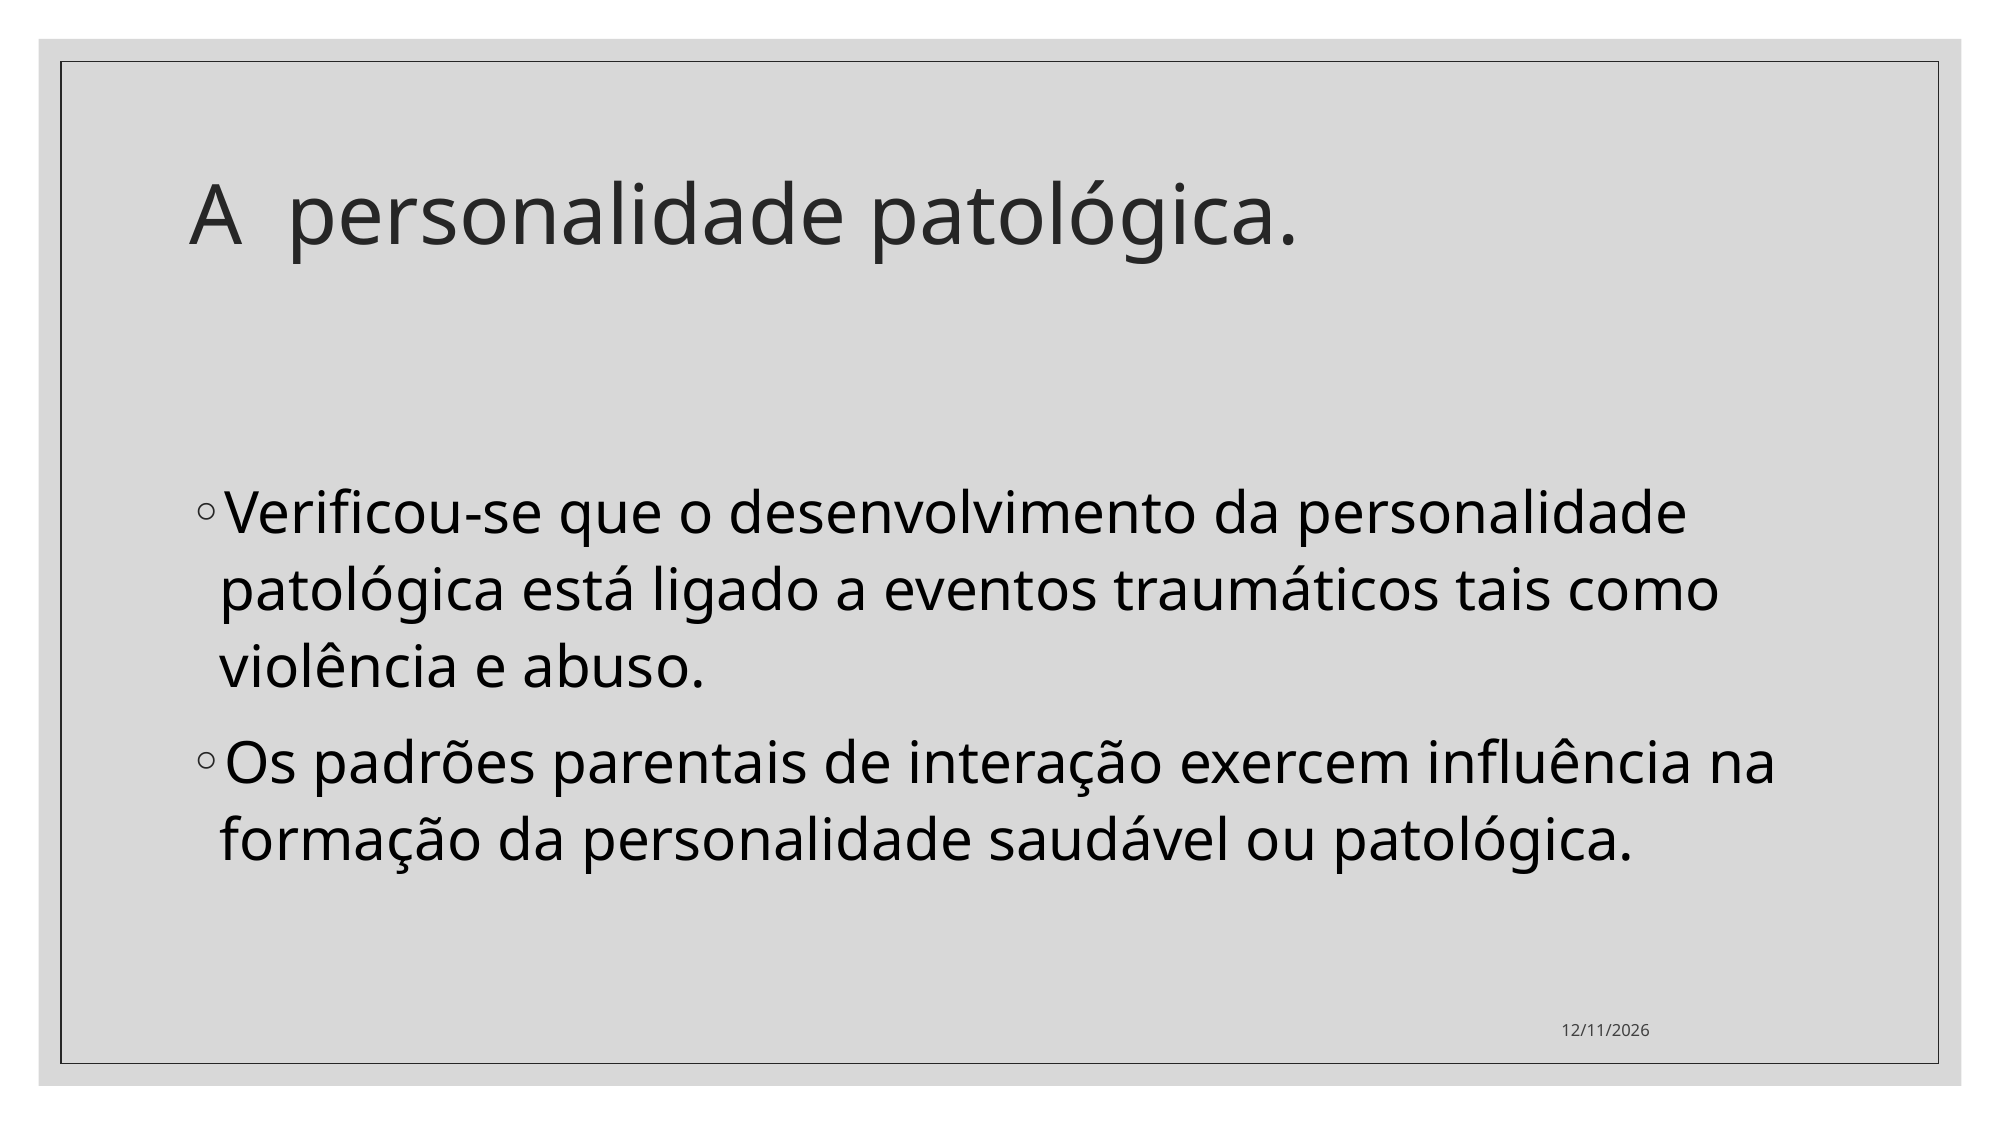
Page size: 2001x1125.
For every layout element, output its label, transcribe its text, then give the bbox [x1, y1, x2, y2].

title A personalidade patológica. [174, 105, 1825, 331]
list Verificou-se que o desenvolvimento da personalidade patológica está ligado a eventos traumáticos tais como violência e abuso. Os padrões parentais de interação exercem influência na formação da personalidade saudável ou patológica. [174, 345, 1825, 977]
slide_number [1190, 990, 1665, 1050]
